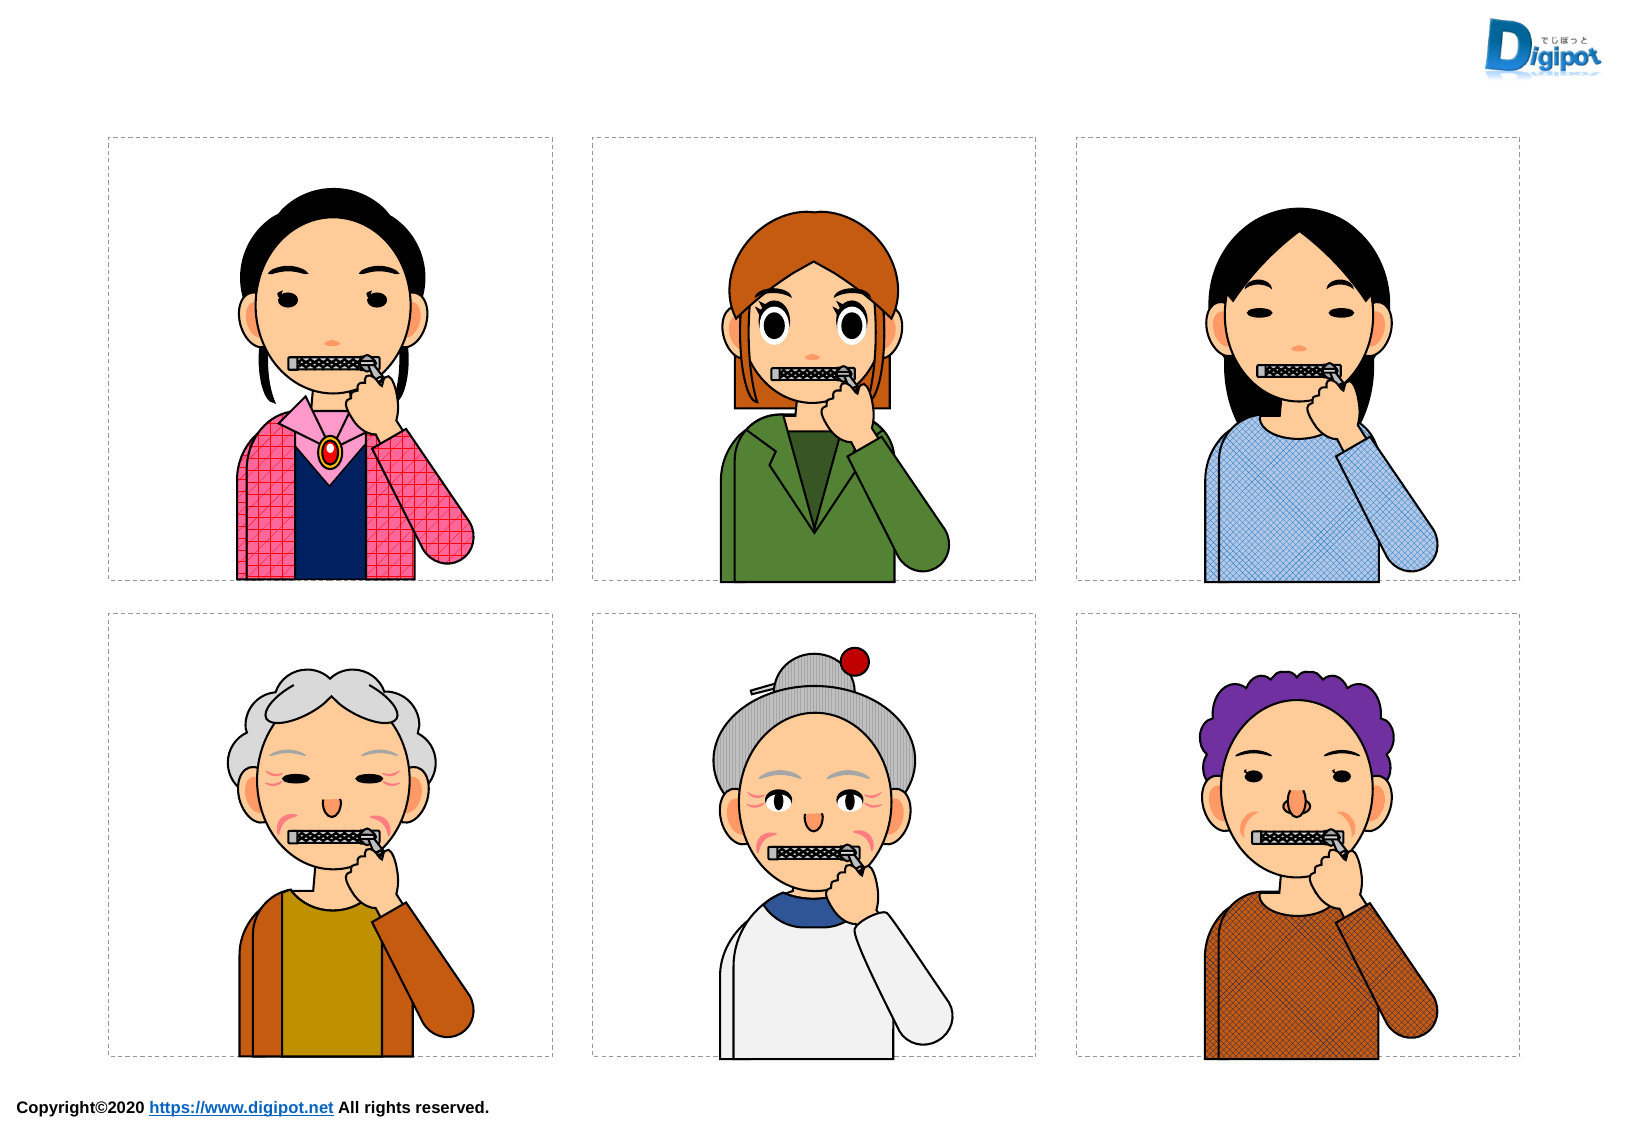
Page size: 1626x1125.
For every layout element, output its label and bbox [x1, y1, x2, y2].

text_box [237, 189, 453, 580]
picture [1485, 18, 1602, 82]
text_box [713, 647, 931, 1060]
text_box [1199, 671, 1416, 1060]
text_box [227, 669, 453, 1057]
text_box [1201, 191, 1417, 583]
text_box [720, 211, 928, 583]
